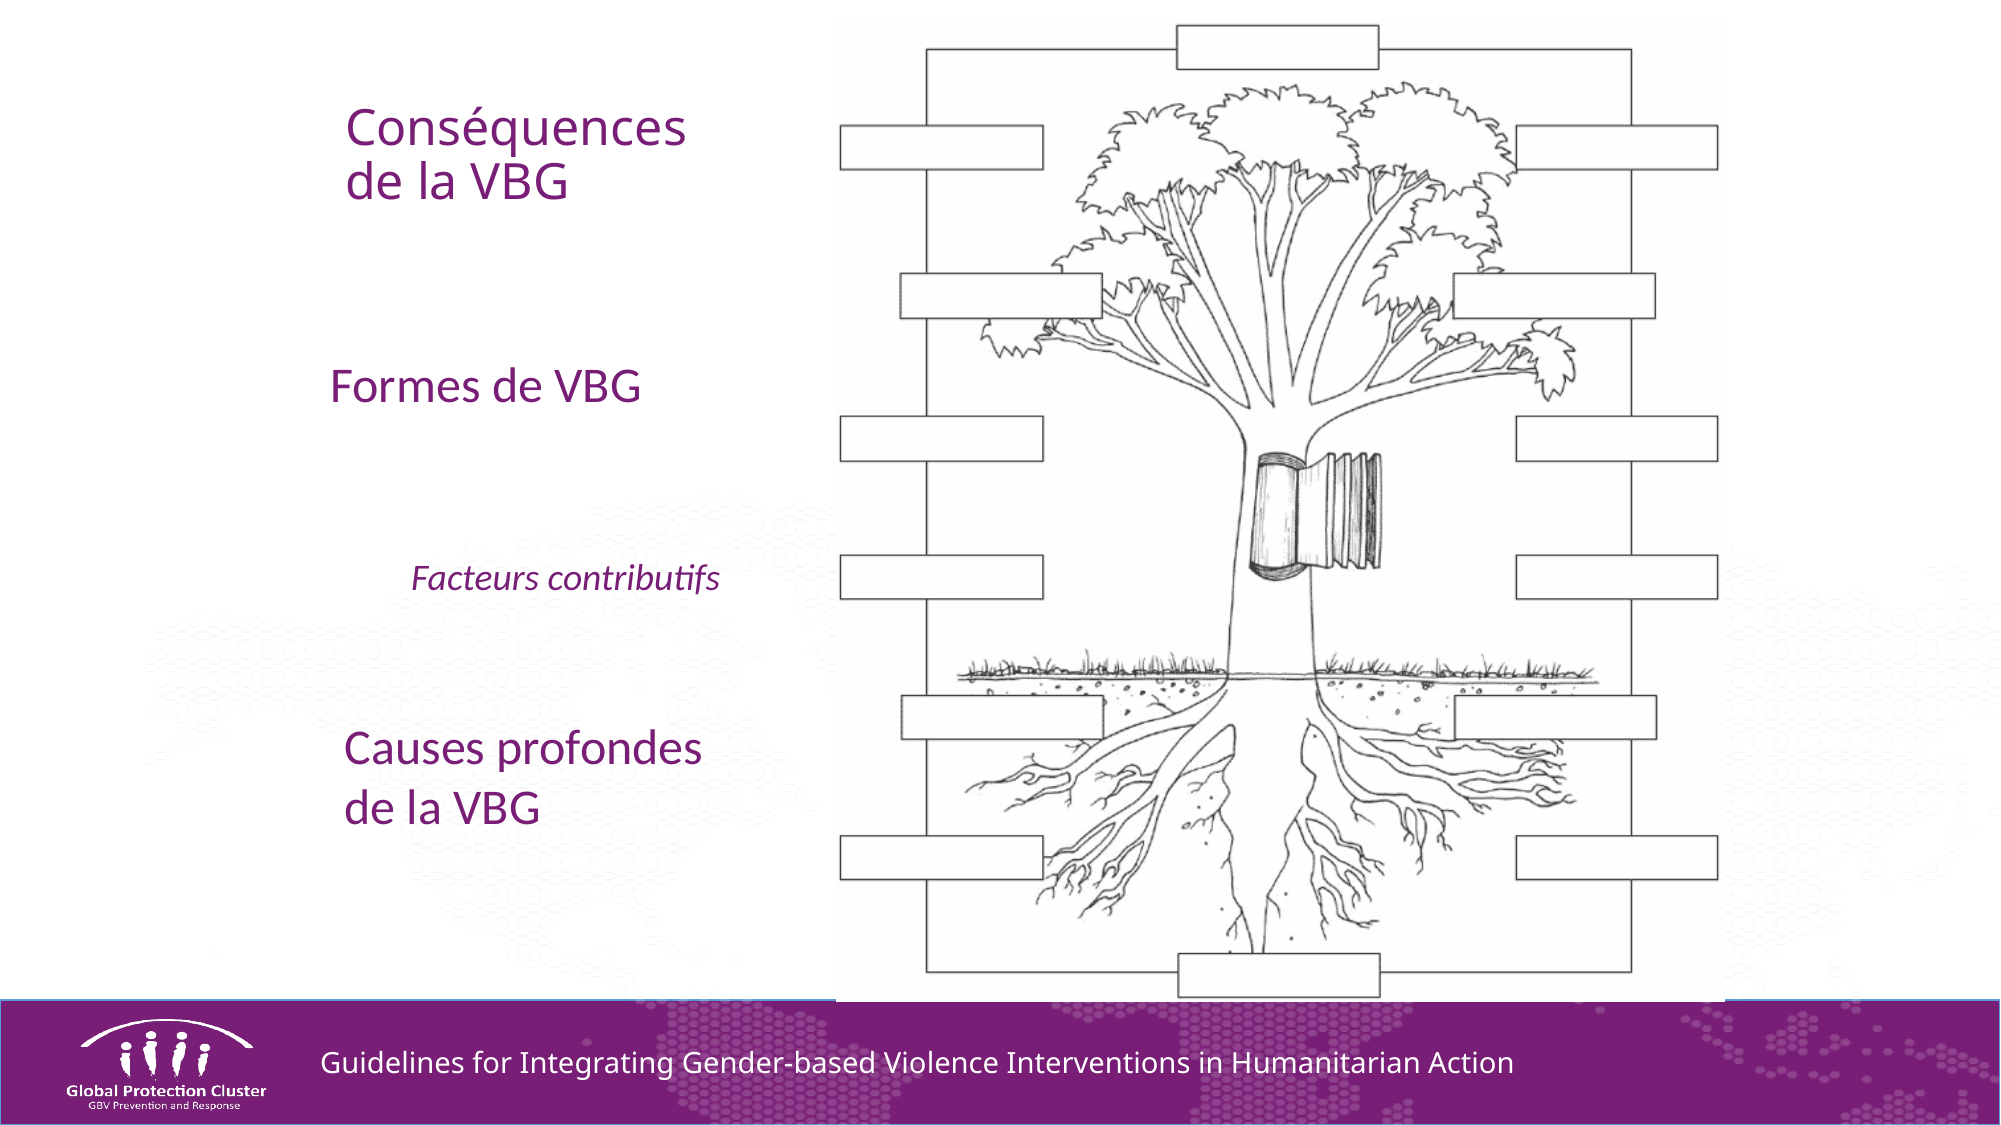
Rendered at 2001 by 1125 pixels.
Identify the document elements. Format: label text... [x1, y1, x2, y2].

picture [56, 20, 2001, 1125]
text_box Formes de VBG [315, 344, 657, 420]
text_box Facteurs contributifs [396, 545, 736, 606]
text_box Causes profondes de la VBG [329, 707, 769, 843]
title Conséquences de la VBG [329, 94, 731, 228]
